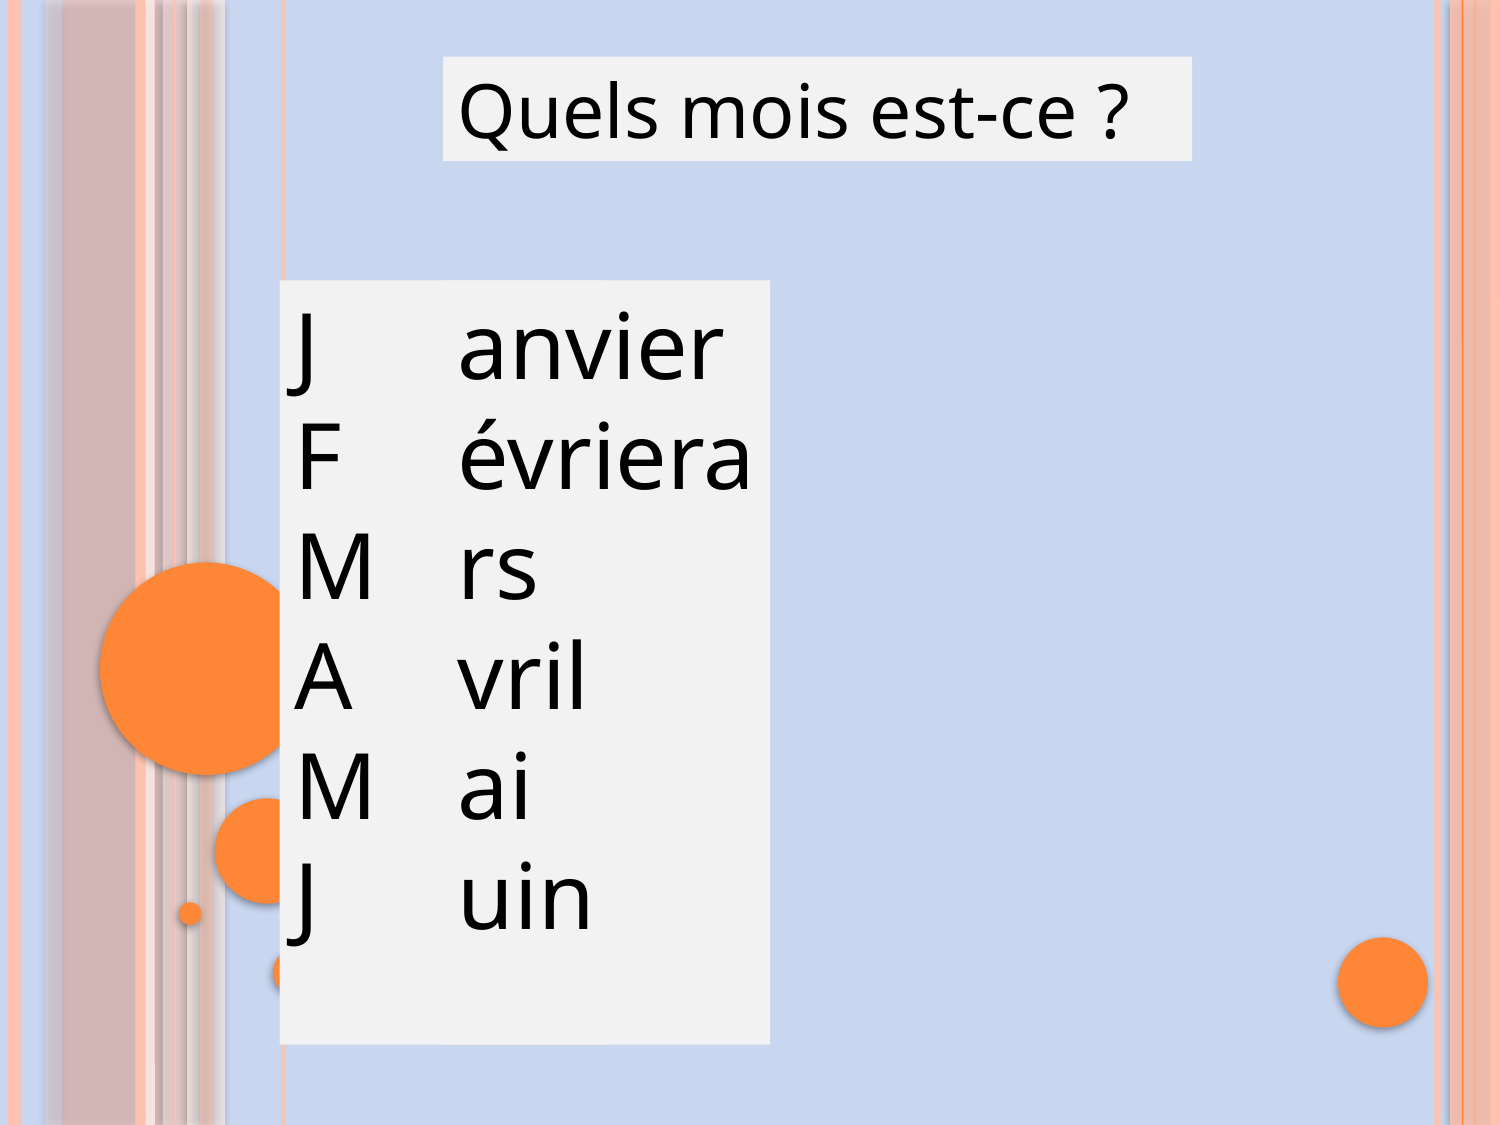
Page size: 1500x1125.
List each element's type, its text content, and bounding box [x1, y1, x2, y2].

text_box J F M A M J [279, 280, 443, 1045]
text_box Quels mois est-ce ? [443, 56, 1193, 162]
text_box anvier évrierars vril ai uin [443, 280, 771, 1045]
